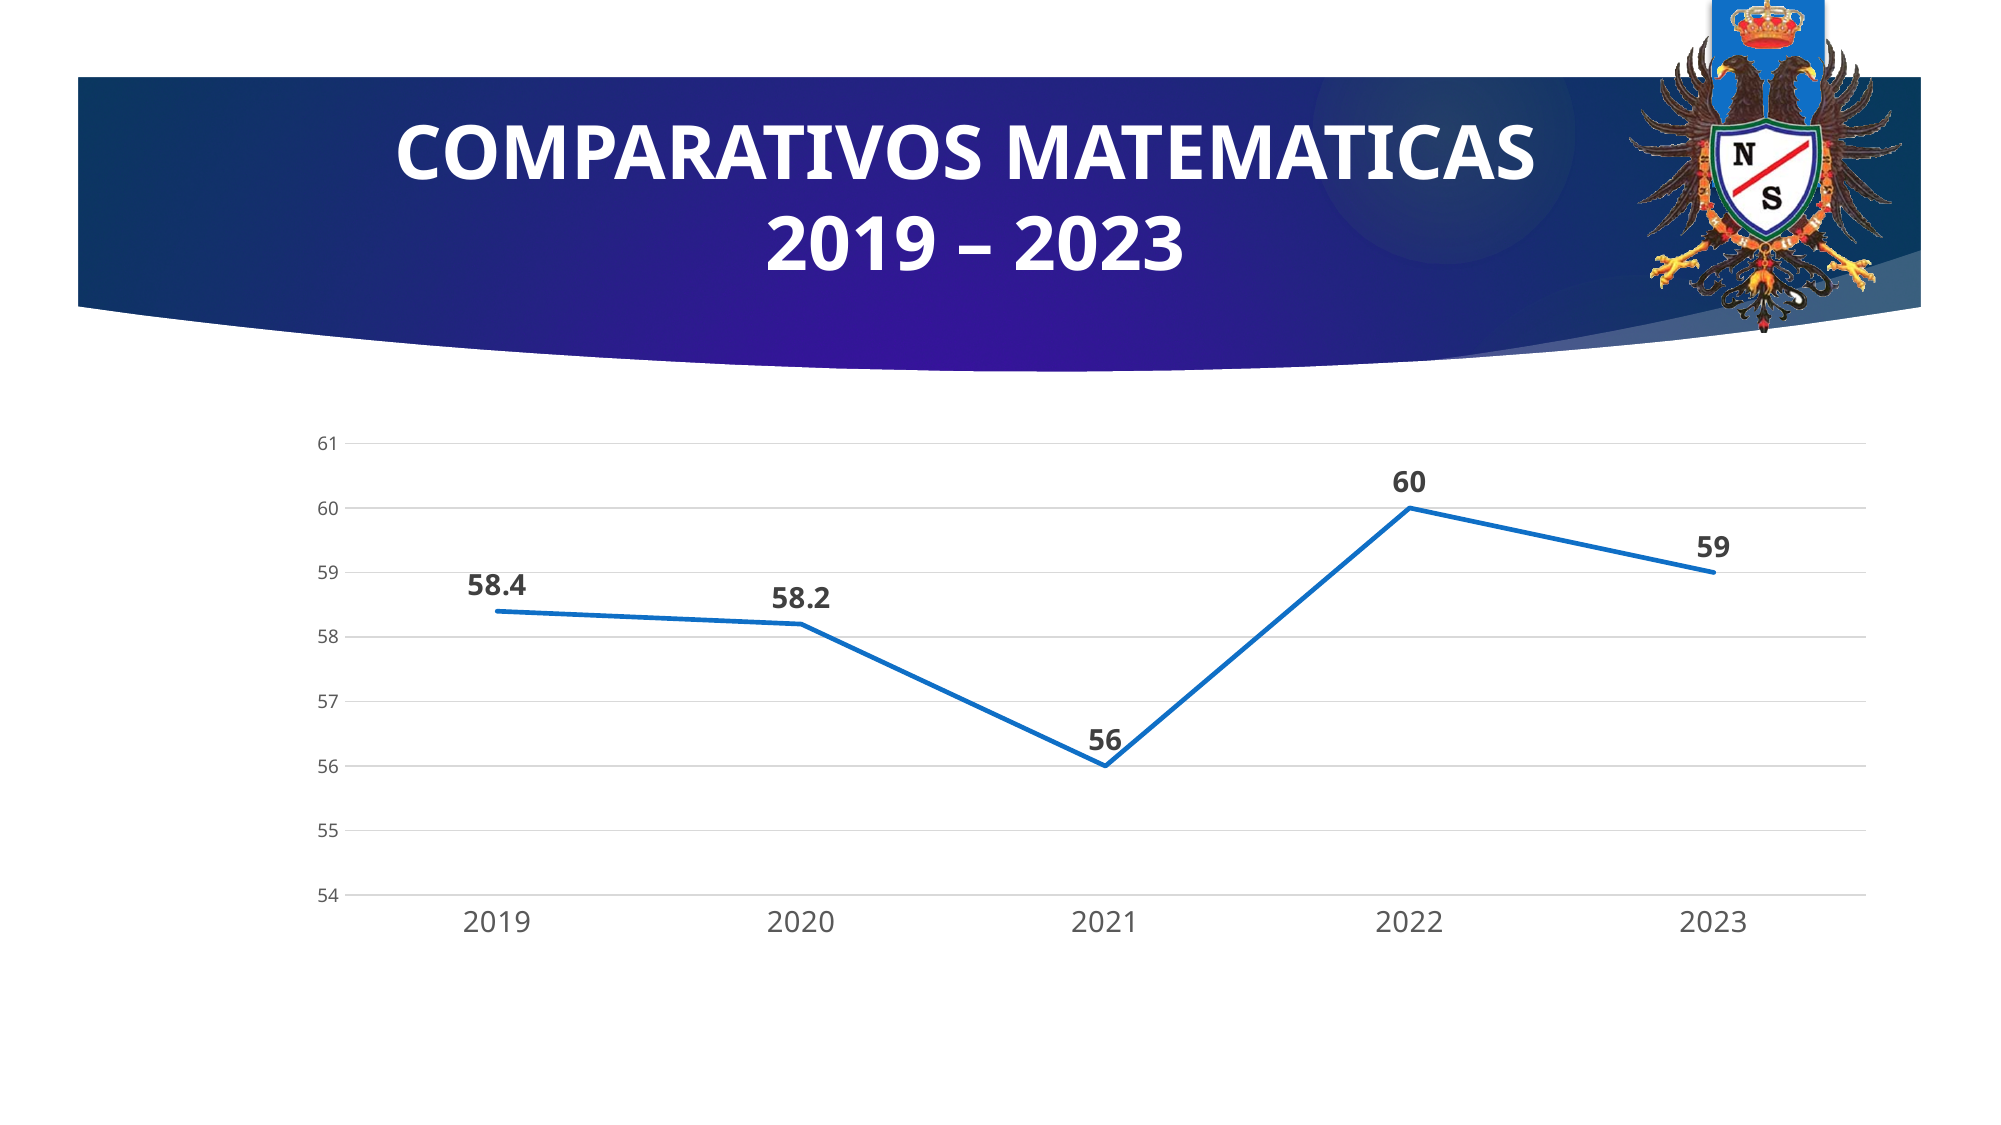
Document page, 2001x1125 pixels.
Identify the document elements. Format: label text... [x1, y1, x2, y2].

title COMPARATIVOS MATEMATICAS 2019 – 2023 [270, 86, 1613, 304]
picture [1619, 0, 1909, 332]
chart [223, 332, 1909, 960]
